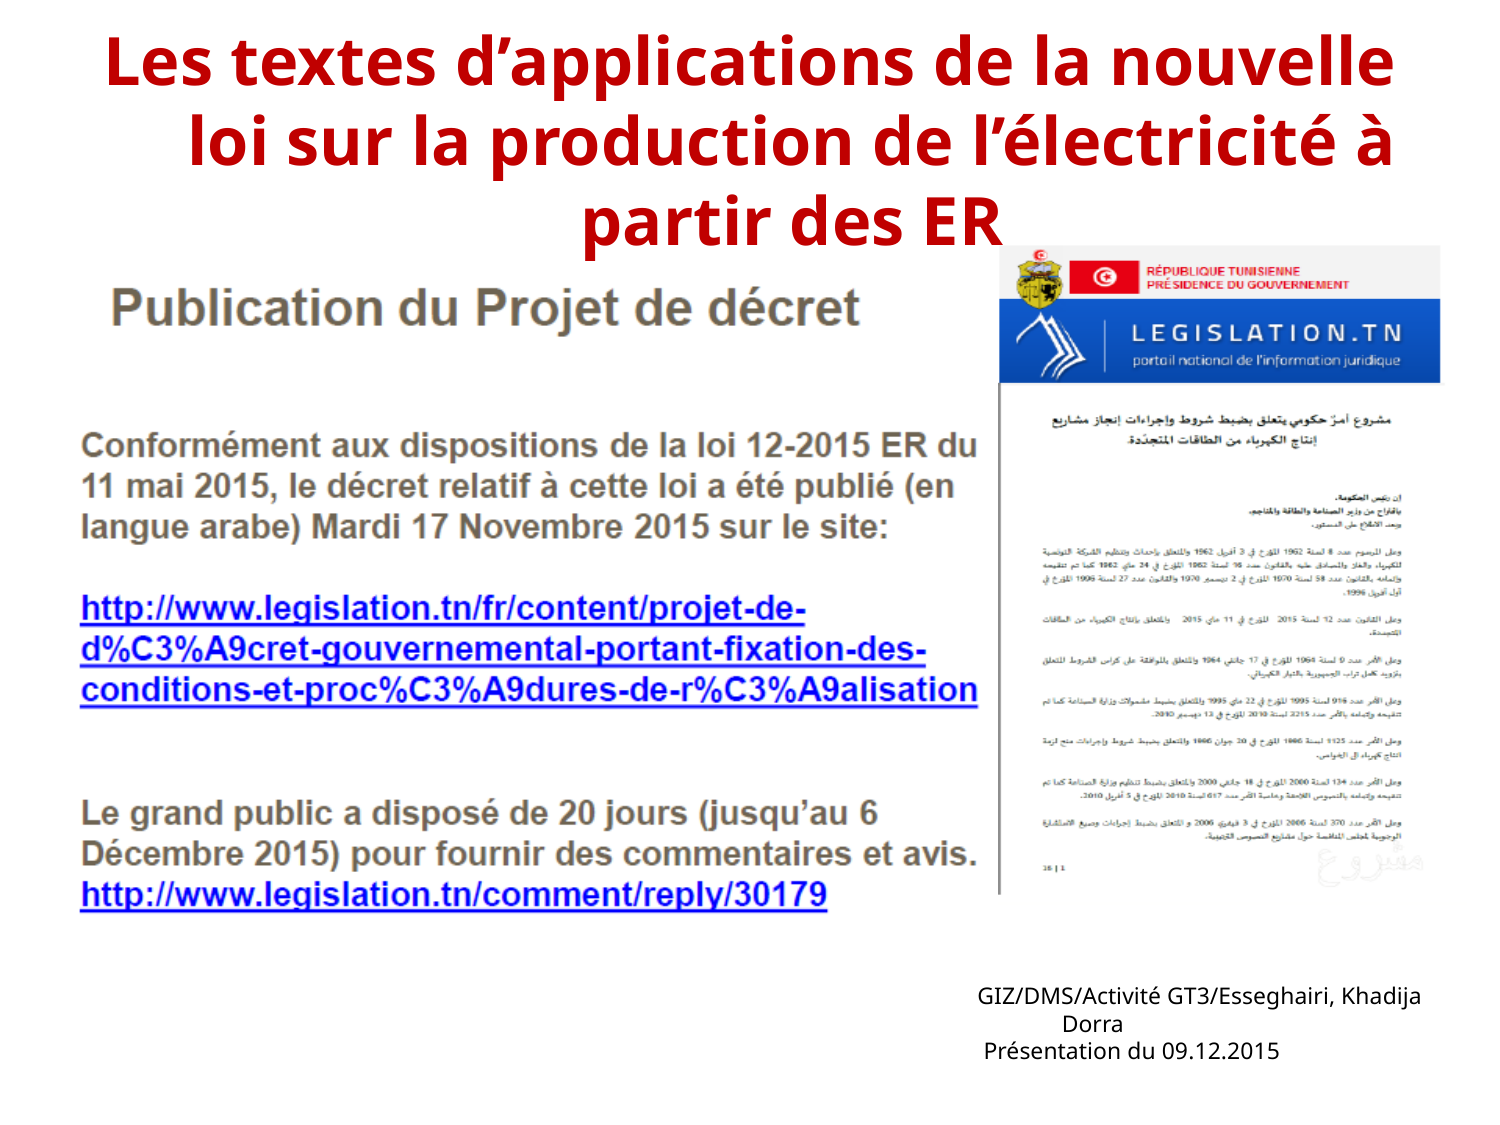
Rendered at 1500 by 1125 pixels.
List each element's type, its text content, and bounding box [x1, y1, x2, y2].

picture [41, 243, 1467, 969]
title Les textes d’applications de la nouvelle loi sur la production de l’électricité à partir des ER [74, 44, 1426, 233]
text_box GIZ/DMS/Activité GT3/Esseghairi, Khadija Dorra Présentation du 09.12.2015 [962, 964, 1439, 1083]
